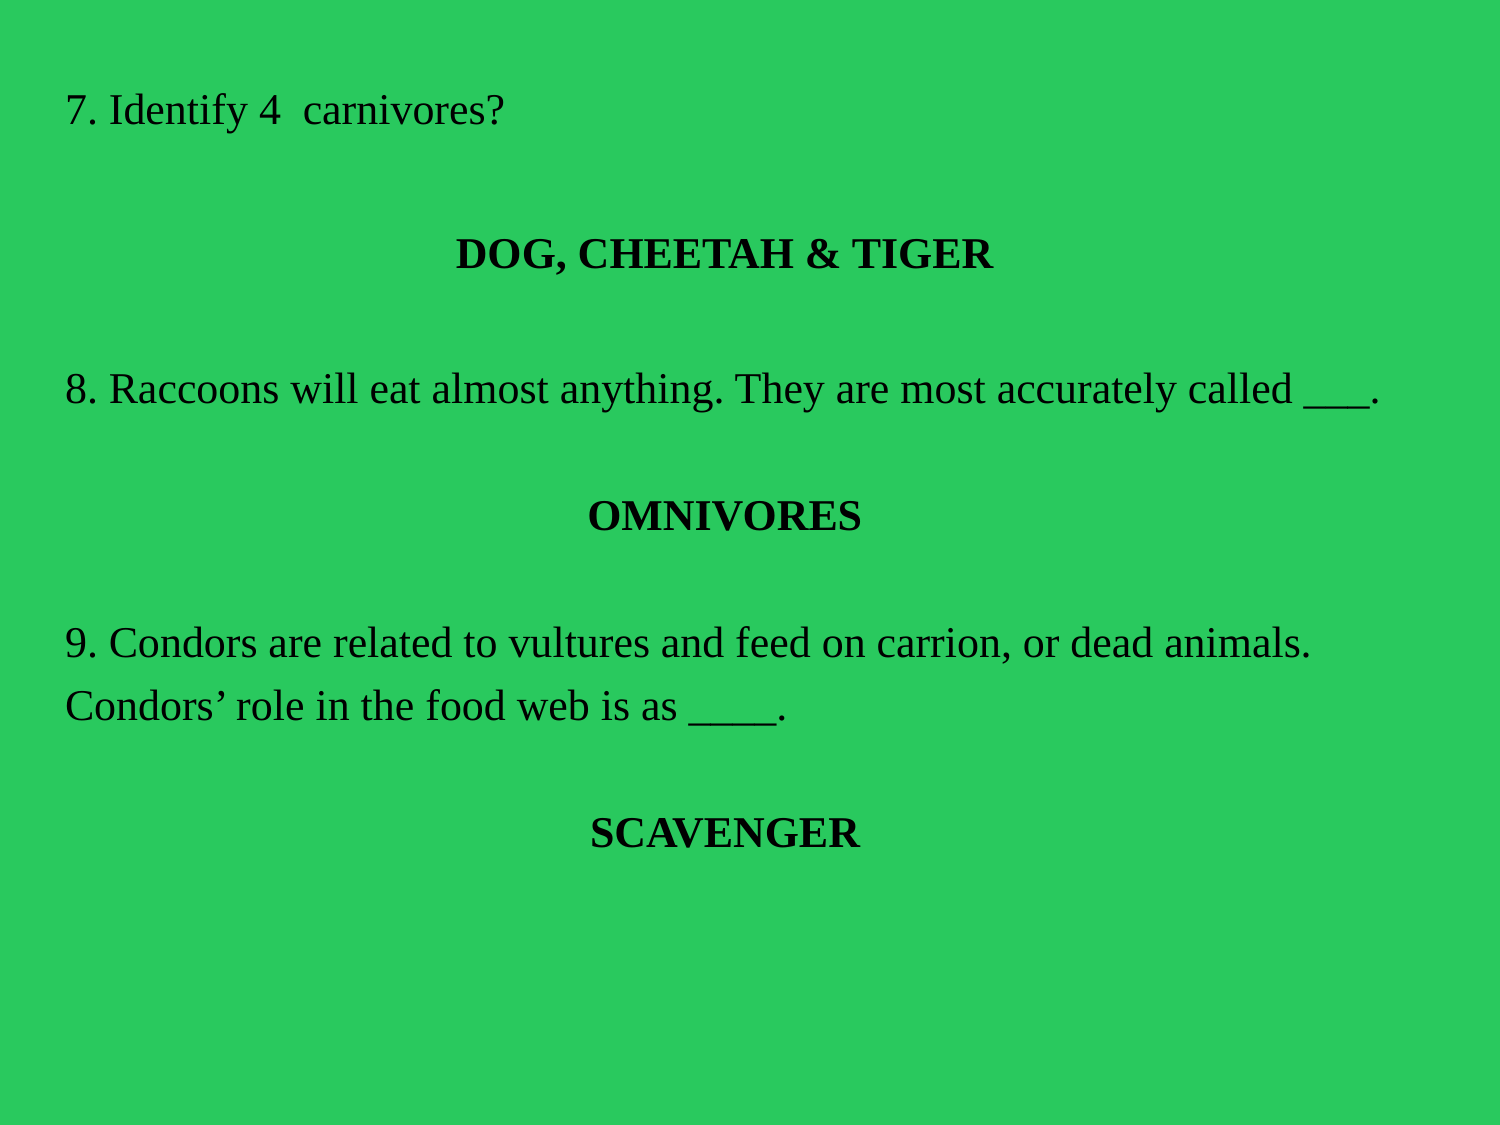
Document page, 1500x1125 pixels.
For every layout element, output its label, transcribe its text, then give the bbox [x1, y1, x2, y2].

list 7. Identify 4 carnivores? DOG, CHEETAH & TIGER 8. Raccoons will eat almost anything. They are most accurately called ___. OMNIVORES 9. Condors are related to vultures and feed on carrion, or dead animals. Condors’ role in the food web is as ____. SCAVENGER [50, 62, 1400, 975]
